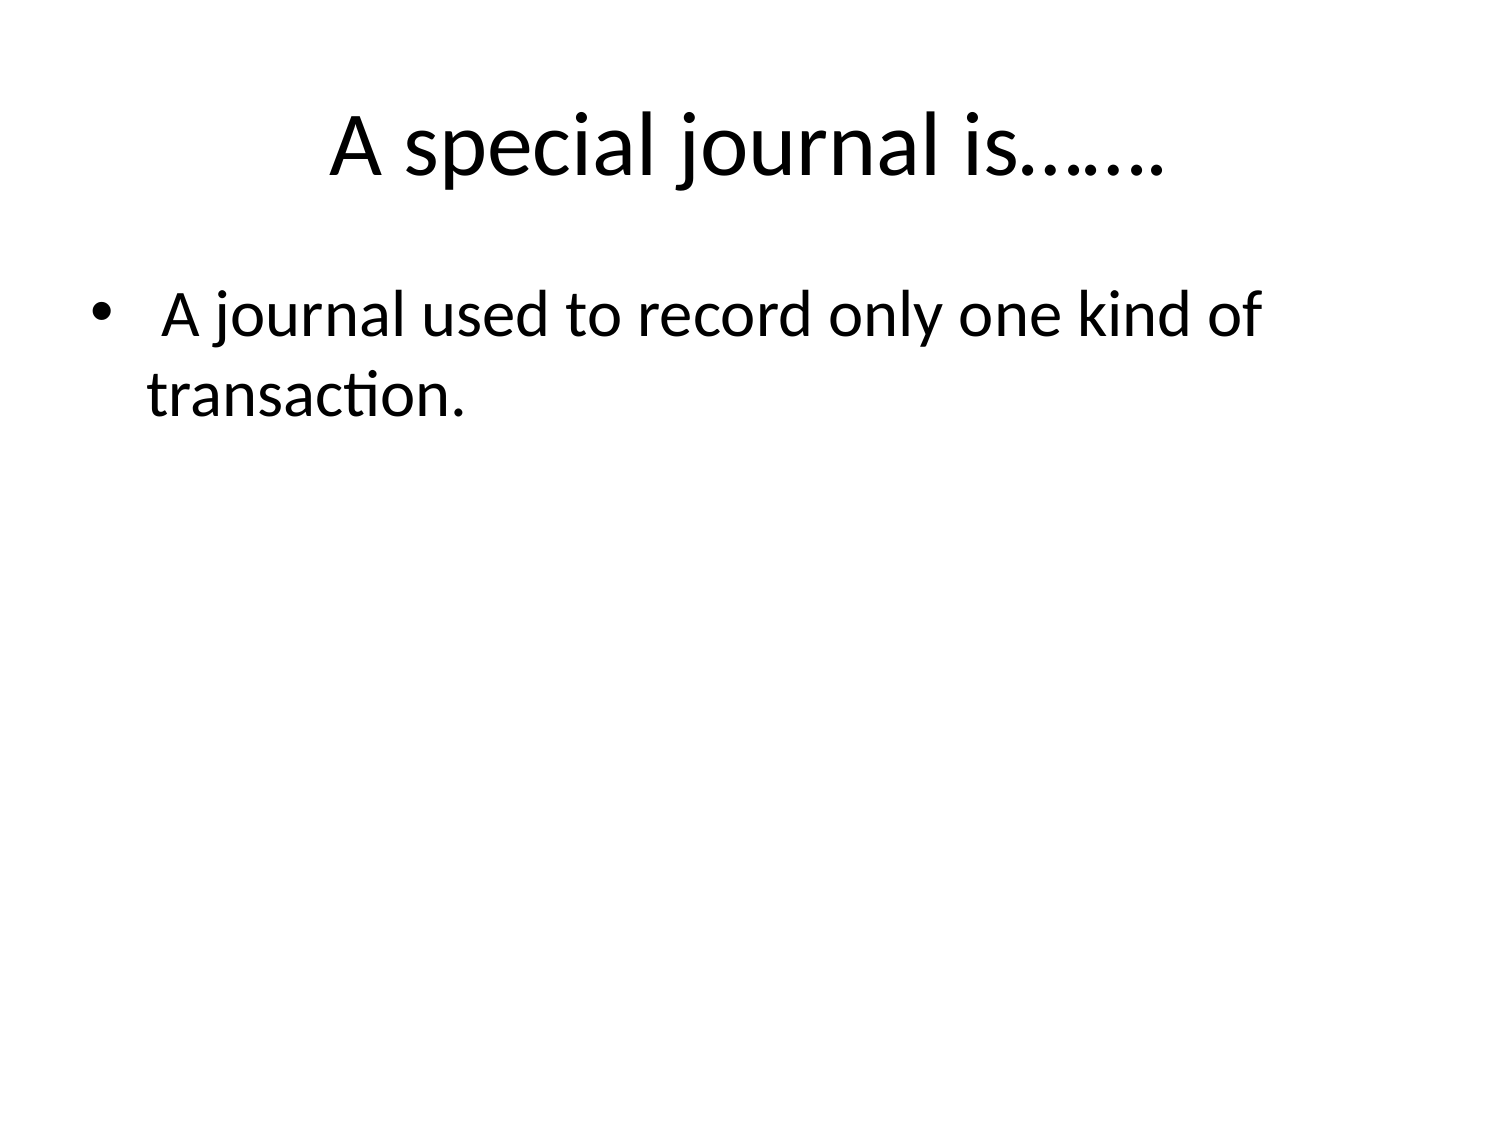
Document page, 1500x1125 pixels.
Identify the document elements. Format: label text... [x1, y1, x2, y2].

title A special journal is……. [75, 45, 1425, 233]
list A journal used to record only one kind of transaction. [75, 262, 1425, 1005]
